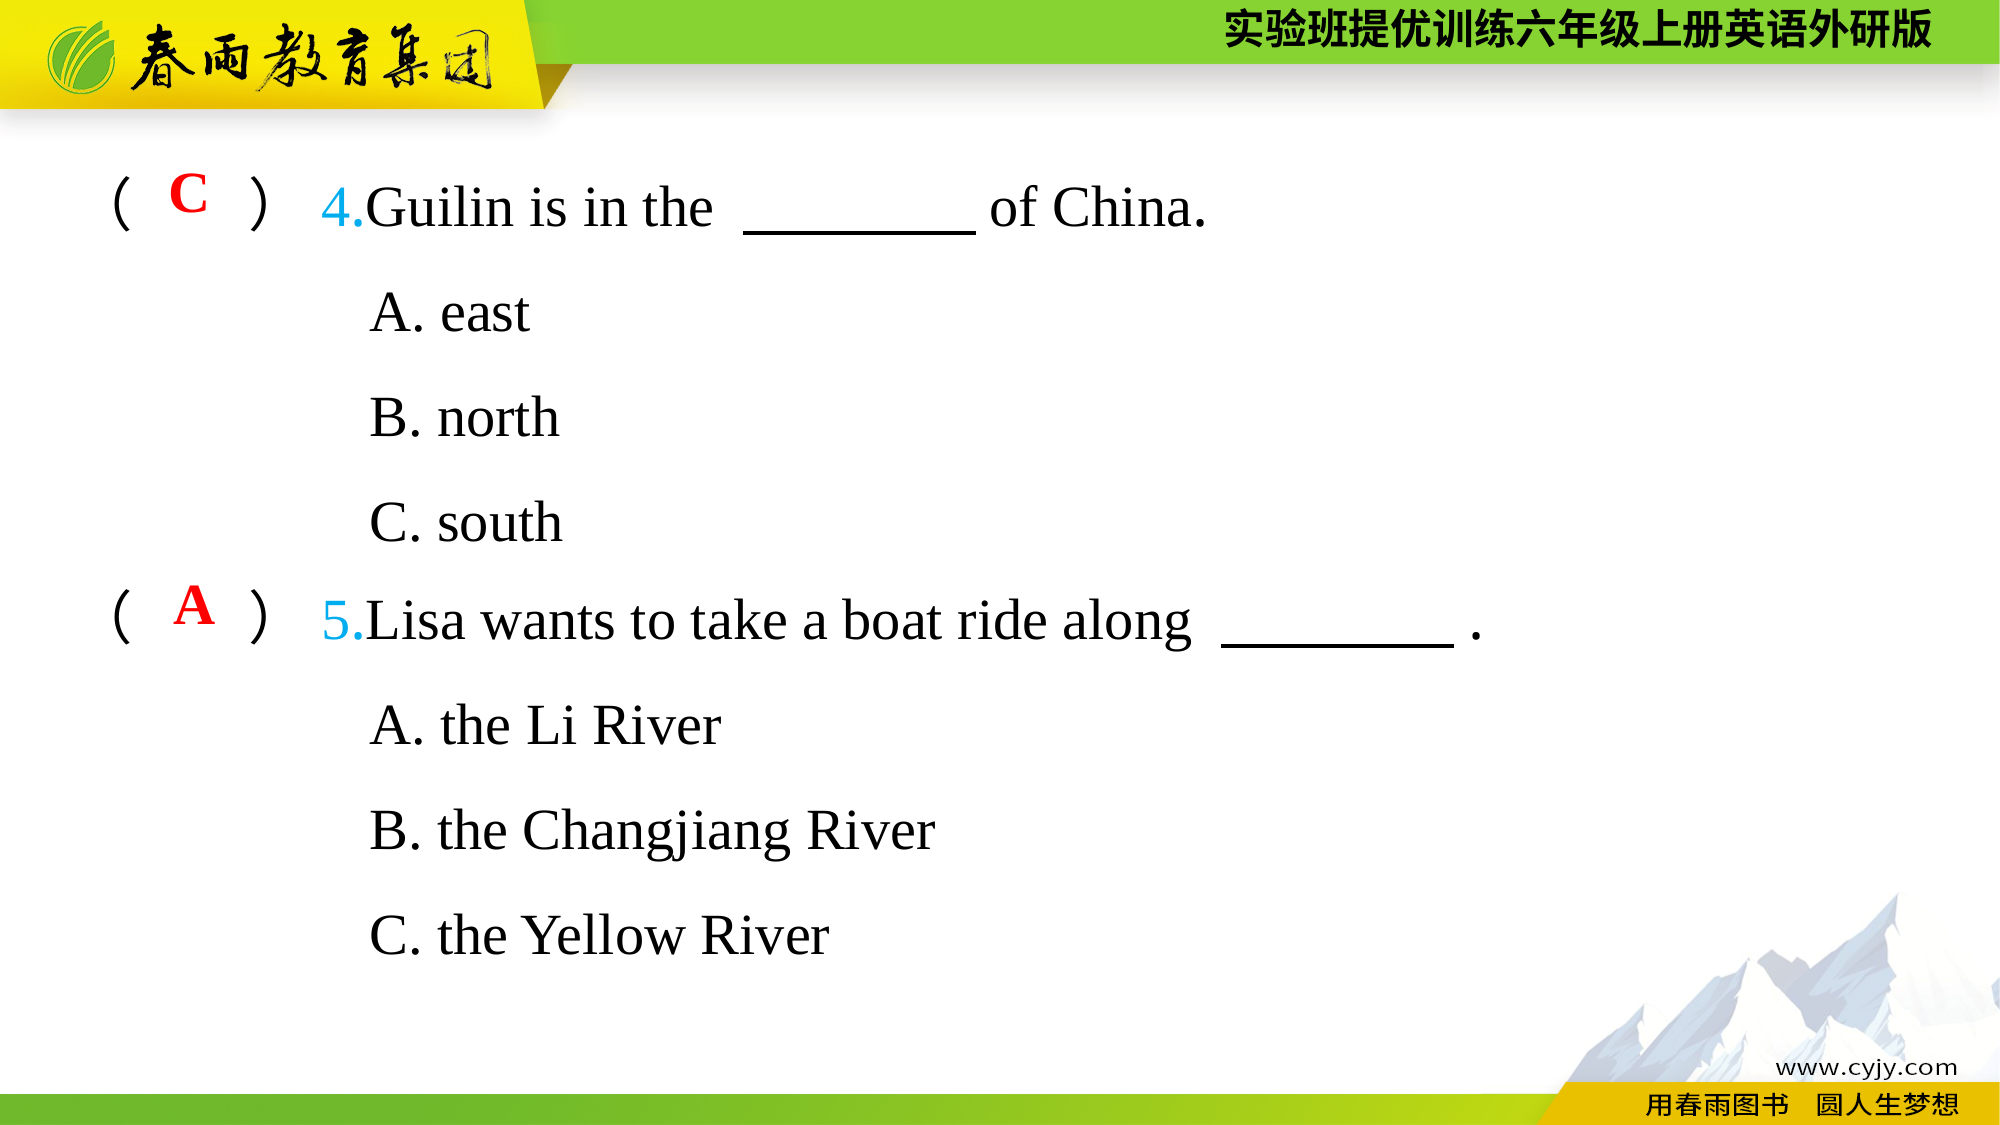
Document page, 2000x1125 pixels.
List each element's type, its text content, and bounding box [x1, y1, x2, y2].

list （ ）4.Guilin is in the of China. A. east B. north C. south [59, 125, 1944, 538]
text_box A [158, 558, 244, 644]
text_box （ ）5.Lisa wants to take a boat ride along . A. the Li River B. the Changjiang River C. the Yellow River [59, 538, 1944, 974]
picture [0, 0, 2000, 1125]
text_box C [153, 146, 241, 232]
